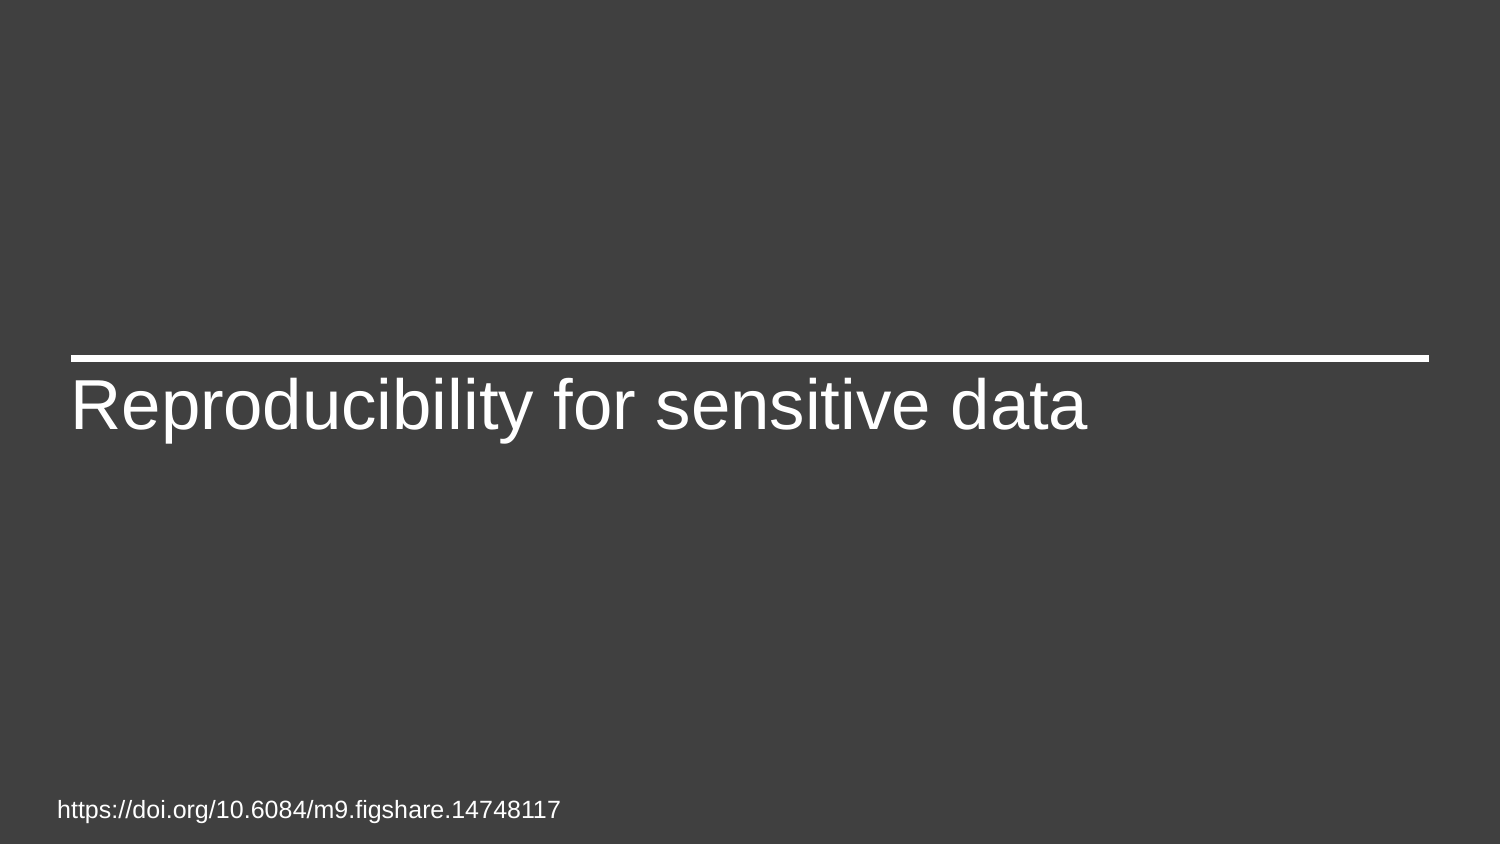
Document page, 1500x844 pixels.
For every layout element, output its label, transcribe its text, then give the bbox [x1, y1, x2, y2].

title Reproducibility for sensitive data [70, 358, 1430, 453]
text_box https://doi.org/10.6084/m9.figshare.14748117 [39, 762, 723, 842]
